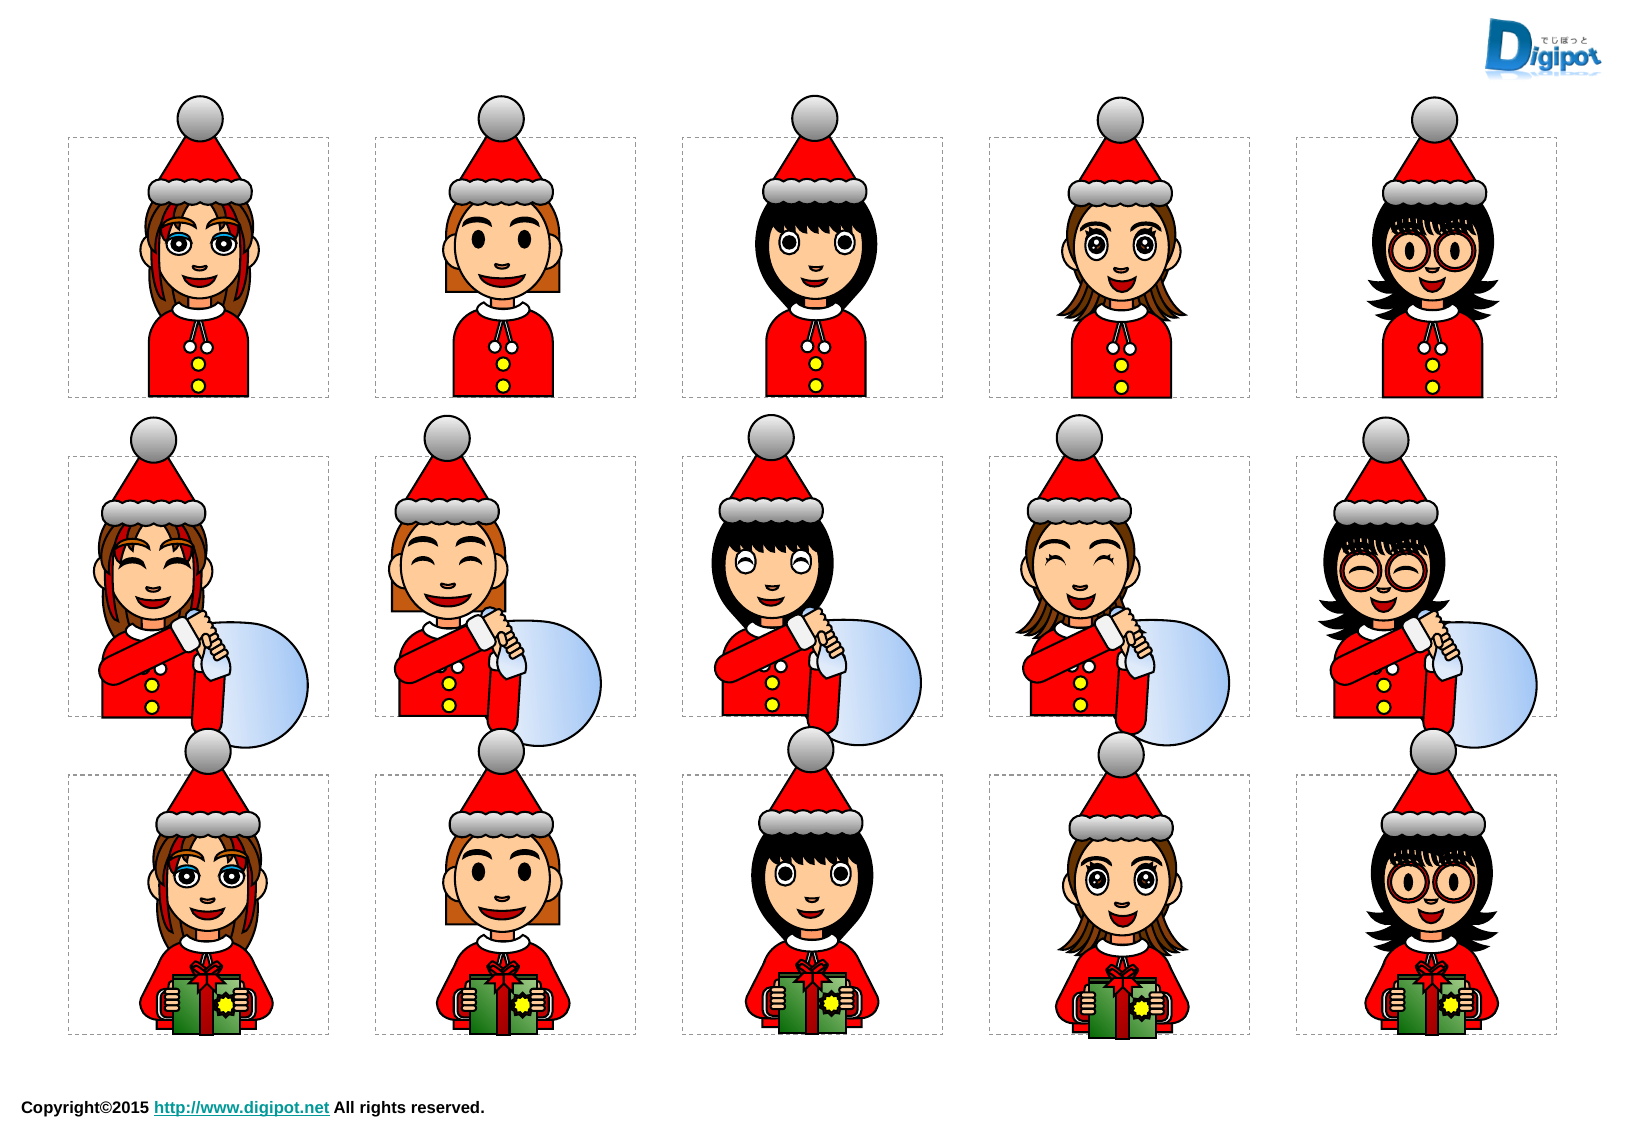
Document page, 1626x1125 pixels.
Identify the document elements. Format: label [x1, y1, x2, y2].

text_box [1019, 414, 1230, 746]
text_box [711, 414, 922, 746]
text_box [388, 415, 602, 747]
text_box [1366, 728, 1497, 1036]
picture [1485, 18, 1602, 82]
text_box [1369, 97, 1498, 398]
text_box [93, 417, 309, 748]
text_box [141, 728, 272, 1036]
text_box [443, 95, 562, 397]
text_box [1057, 731, 1188, 1040]
text_box [1320, 417, 1537, 748]
text_box [140, 95, 259, 397]
text_box [438, 728, 569, 1036]
text_box [755, 95, 877, 396]
text_box [1062, 97, 1181, 398]
text_box [747, 726, 878, 1034]
